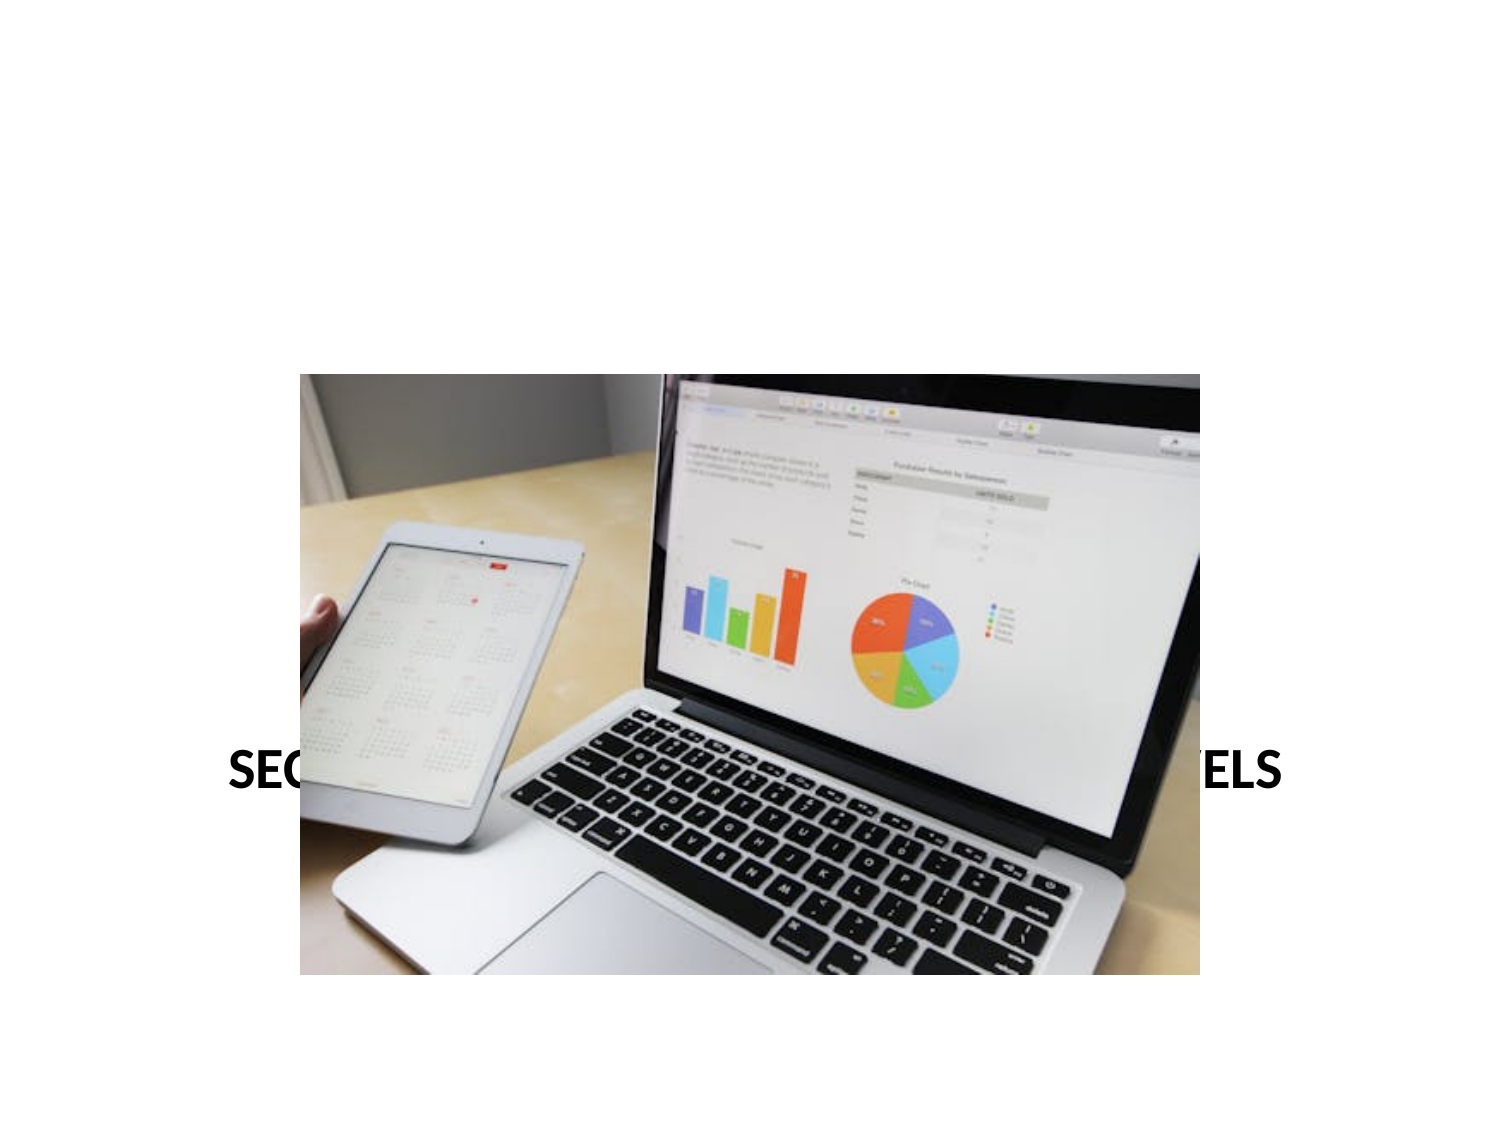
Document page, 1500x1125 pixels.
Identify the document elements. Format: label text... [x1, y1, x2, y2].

title Section 2: Current Engagement Levels [1204, 722, 1394, 947]
title Section 2: Current Engagement Levels [118, 722, 294, 947]
picture [299, 374, 1201, 976]
